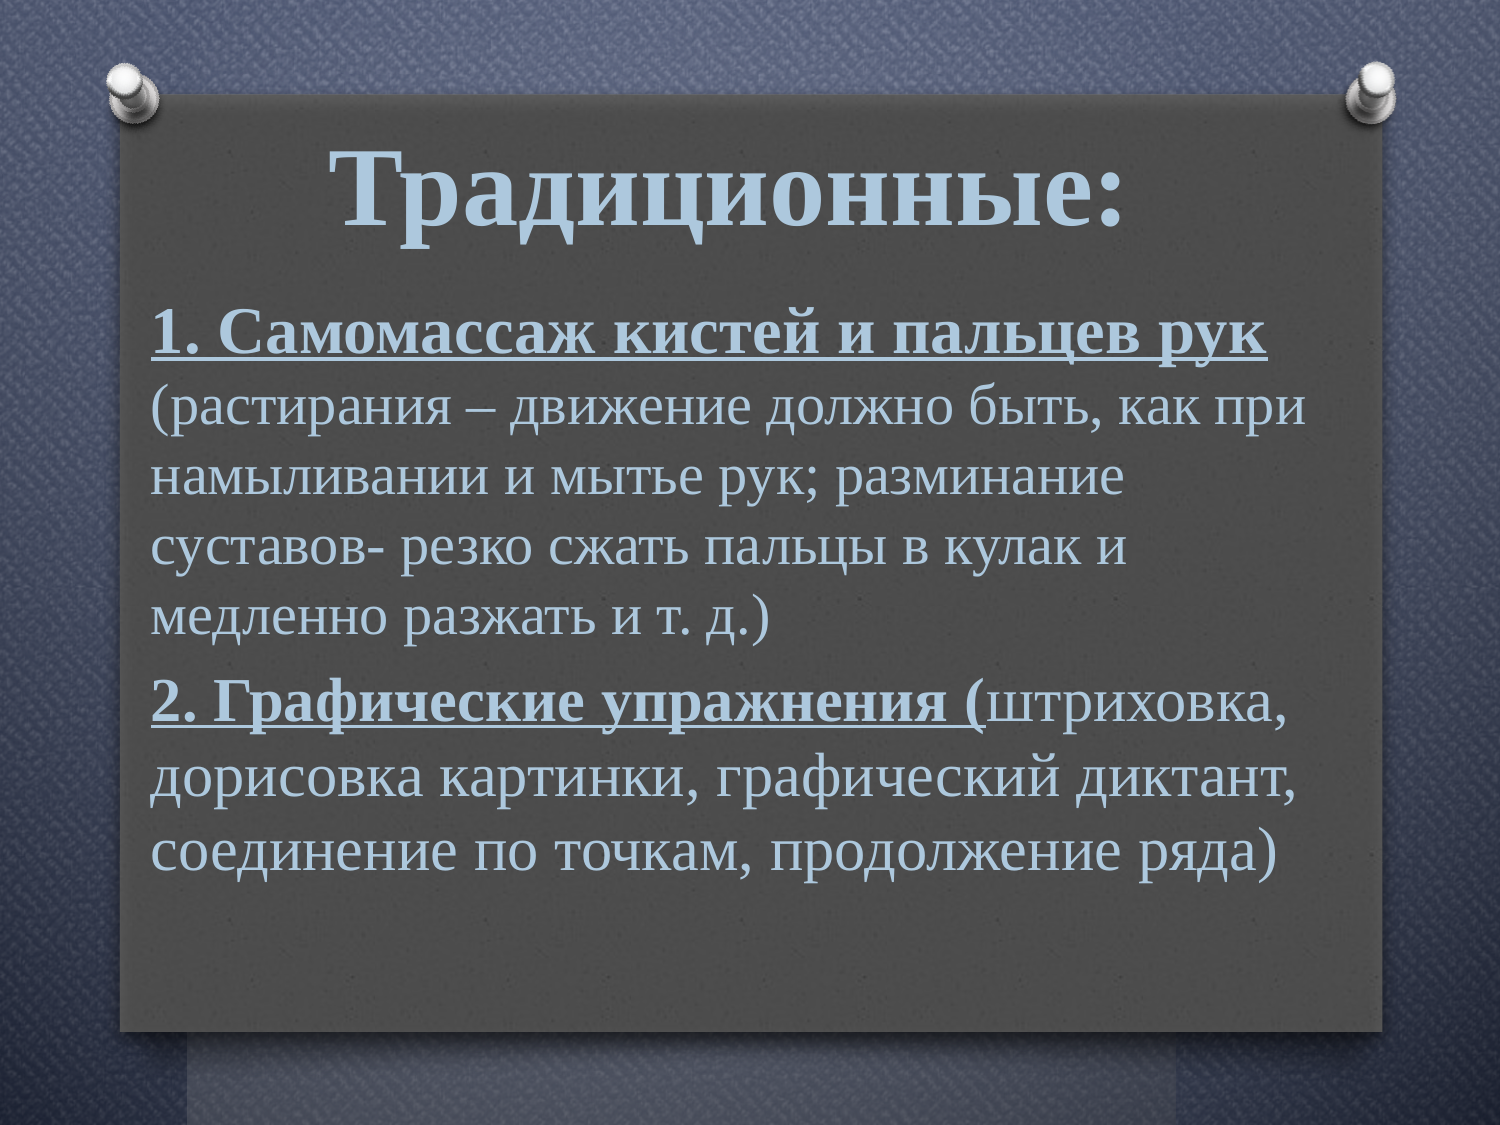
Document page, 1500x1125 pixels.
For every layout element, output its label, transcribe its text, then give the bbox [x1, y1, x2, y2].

title Традиционные: [123, 101, 1365, 256]
list 1. Самомассаж кистей и пальцев рук (растирания – движение должно быть, как при намыливании и мытье рук; разминание суставов- резко сжать пальцы в кулак и медленно разжать и т. д.) 2. Графические упражнения (штриховка, дорисовка картинки, графический диктант, соединение по точкам, продолжение ряда) [135, 278, 1376, 1000]
picture [1317, 35, 1439, 151]
picture [75, 29, 198, 137]
